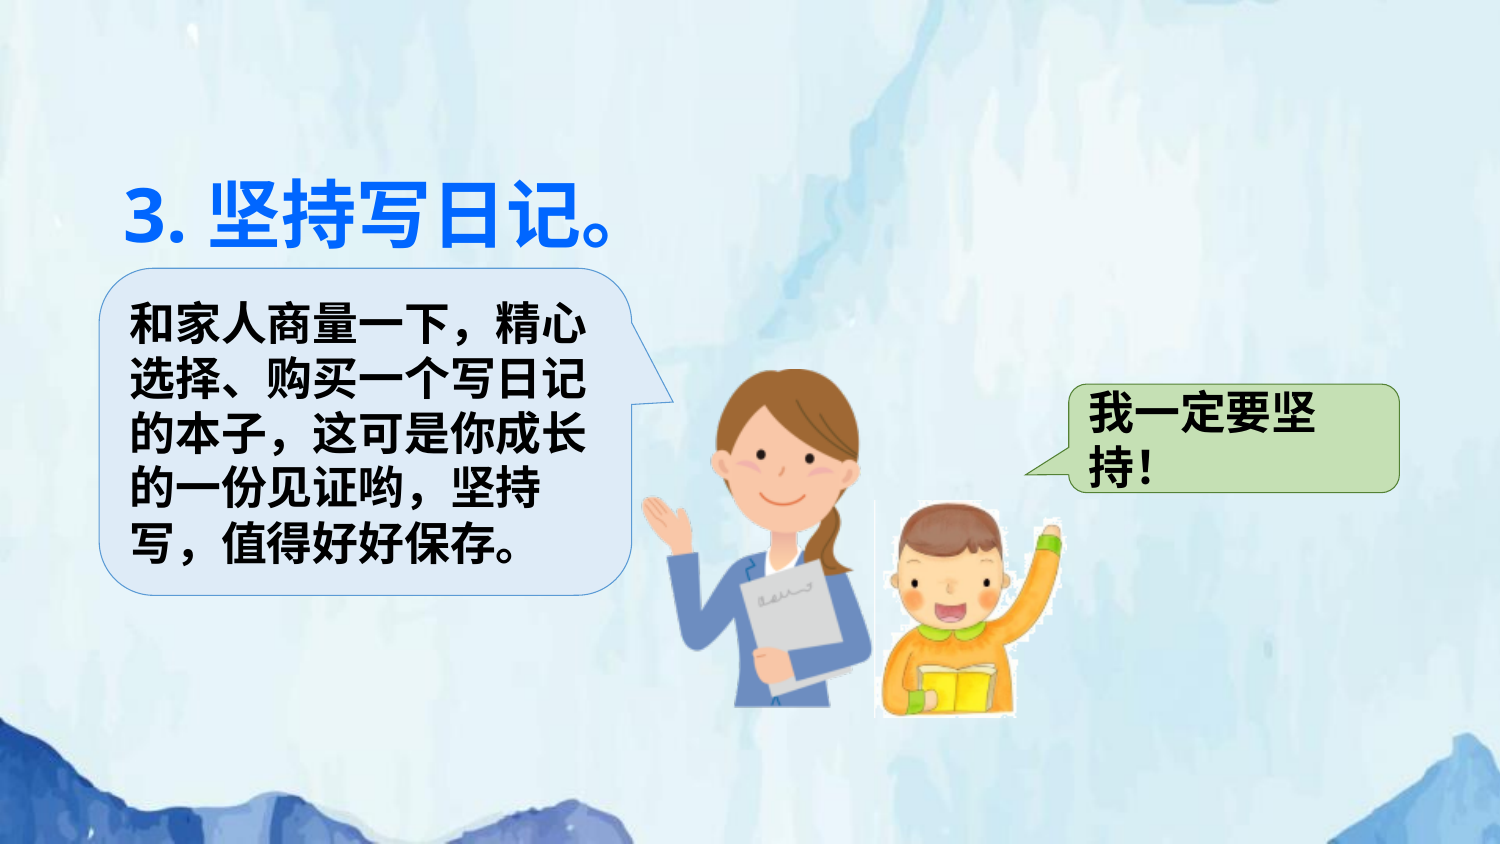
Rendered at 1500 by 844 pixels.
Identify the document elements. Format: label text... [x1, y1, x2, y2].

text_box 3.坚持写日记。 [89, 114, 1367, 265]
picture [0, 0, 1500, 844]
text_box 和家人商量一下，精心选择、购买一个写日记的本子，这可是你成长的一份见证哟，坚持写，值得好好保存。 [98, 267, 657, 596]
text_box 我一定要坚持！ [1023, 383, 1400, 494]
